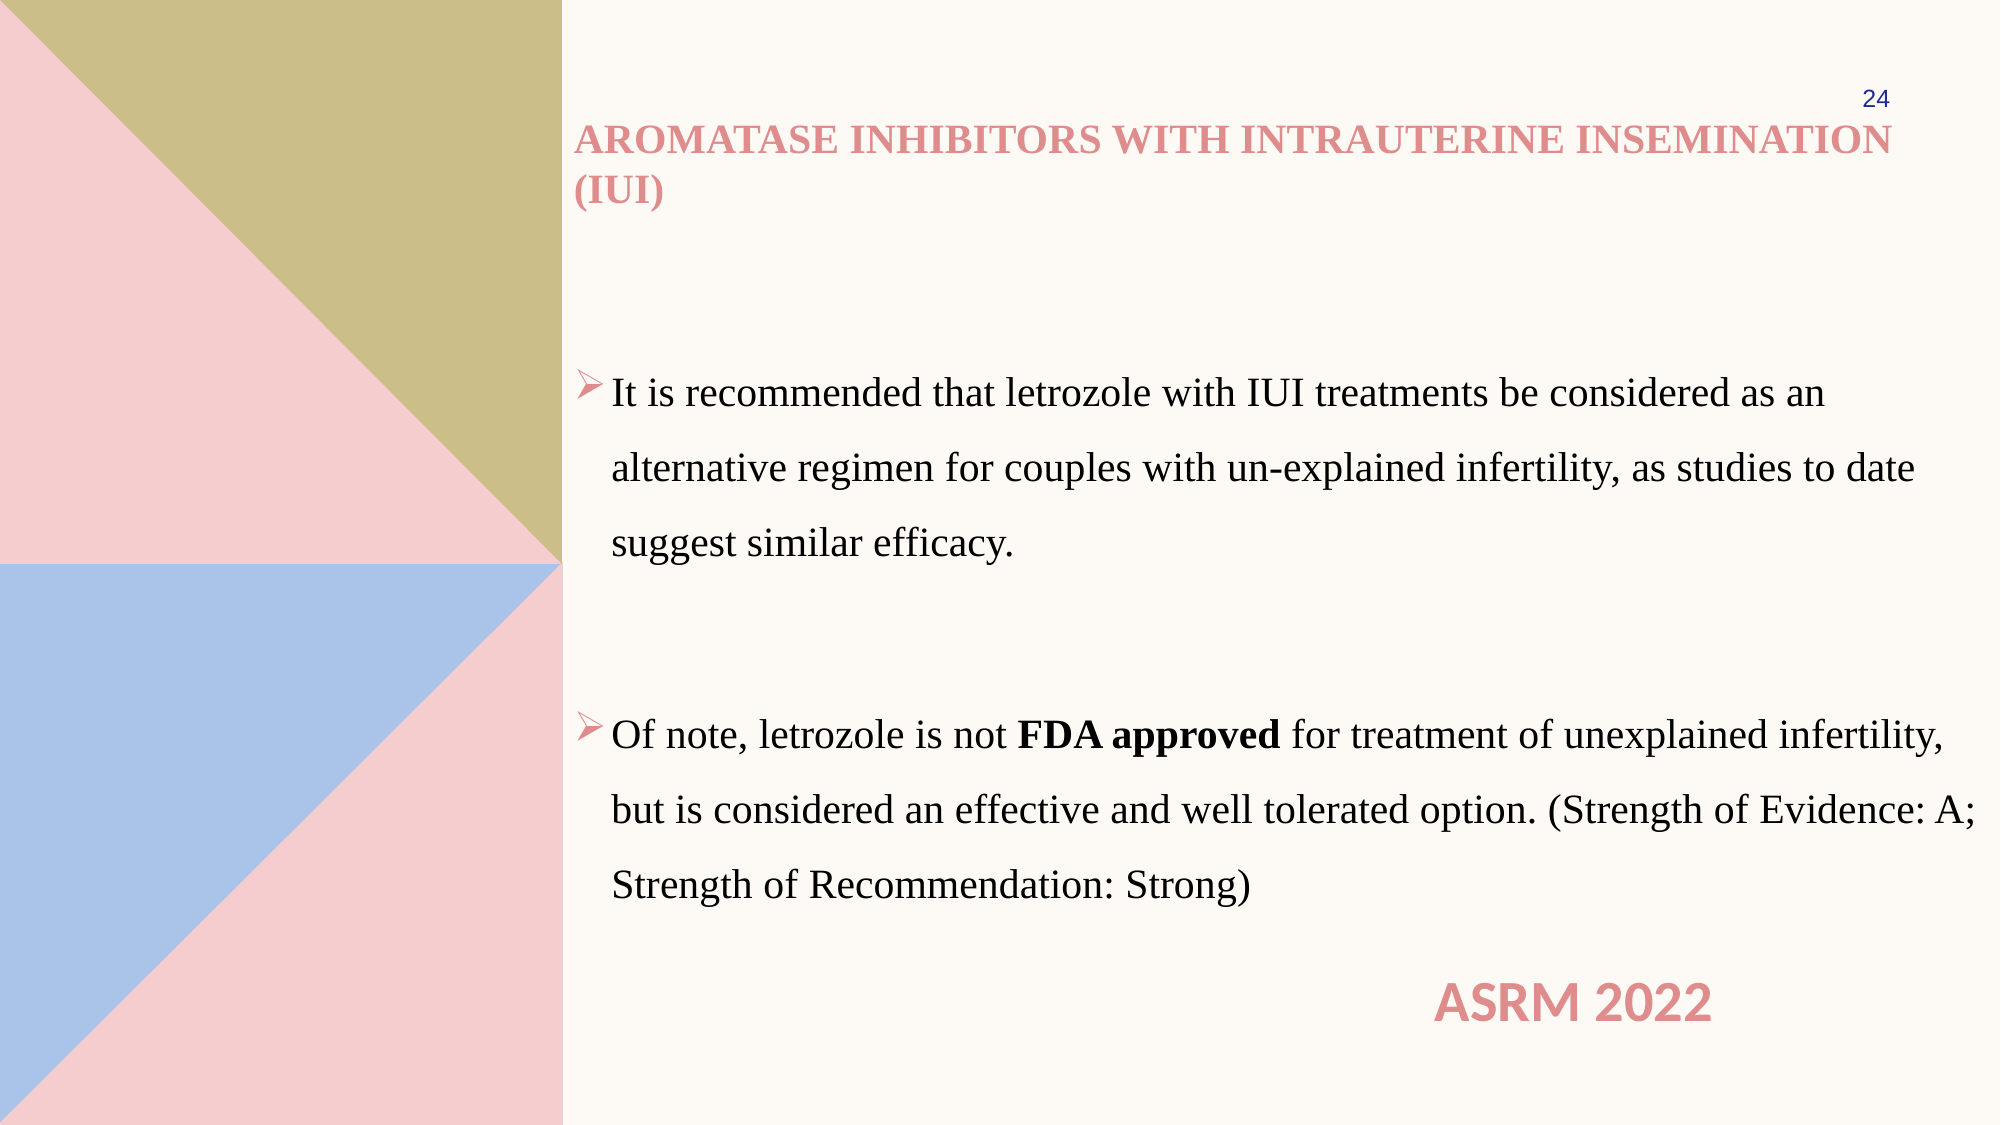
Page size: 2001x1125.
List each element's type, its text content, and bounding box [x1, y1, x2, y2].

title AROMATASE INHIBITORS WITH INTRAUTERINE INSEMINATION (IUI) [558, 104, 1958, 244]
slide_number 24 [1795, 75, 1958, 120]
list It is recommended that letrozole with IUI treatments be considered as an alternative regimen for couples with un-explained infertility, as studies to date suggest similar efficacy. Of note, letrozole is not FDA approved for treatment of unexplained infertility, but is considered an effective and well tolerated option. (Strength of Evidence: A; Strength of Recommendation: Strong) ASRM 2022 [558, 332, 2000, 1050]
